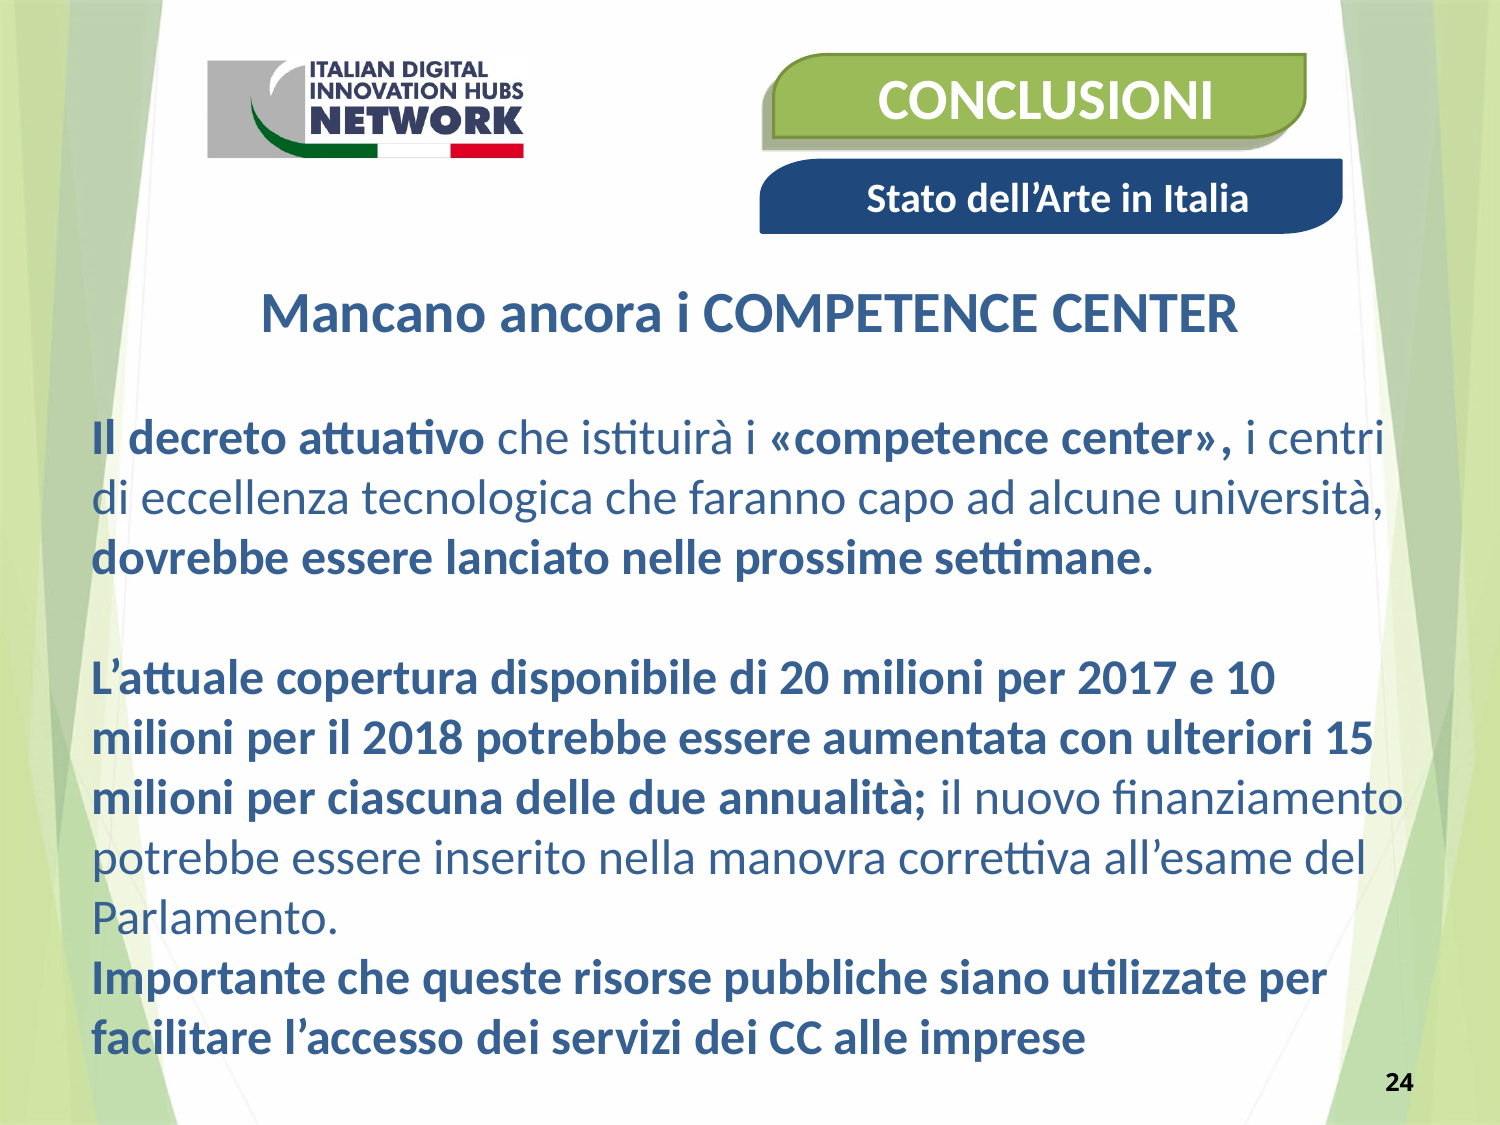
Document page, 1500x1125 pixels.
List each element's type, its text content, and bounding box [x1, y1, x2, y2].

text_box CONCLUSIONI [773, 54, 1306, 138]
text_box Mancano ancora i COMPETENCE CENTER Il decreto attuativo che istituirà i «competence center», i centri di eccellenza tecnologica che faranno capo ad alcune università, dovrebbe essere lanciato nelle prossime settimane. L’attuale copertura disponibile di 20 milioni per 2017 e 10 milioni per il 2018 potrebbe essere aumentata con ulteriori 15 milioni per ciascuna delle due annualità; il nuovo finanziamento potrebbe essere inserito nella manovra correttiva all’esame del Parlamento. Importante che queste risorse pubbliche siano utilizzate per facilitare l’accesso dei servizi dei CC alle imprese [76, 267, 1424, 1073]
text_box Stato dell’Arte in Italia [759, 158, 1343, 234]
slide_number 24 [1340, 1058, 1459, 1106]
picture [0, 0, 1500, 1125]
